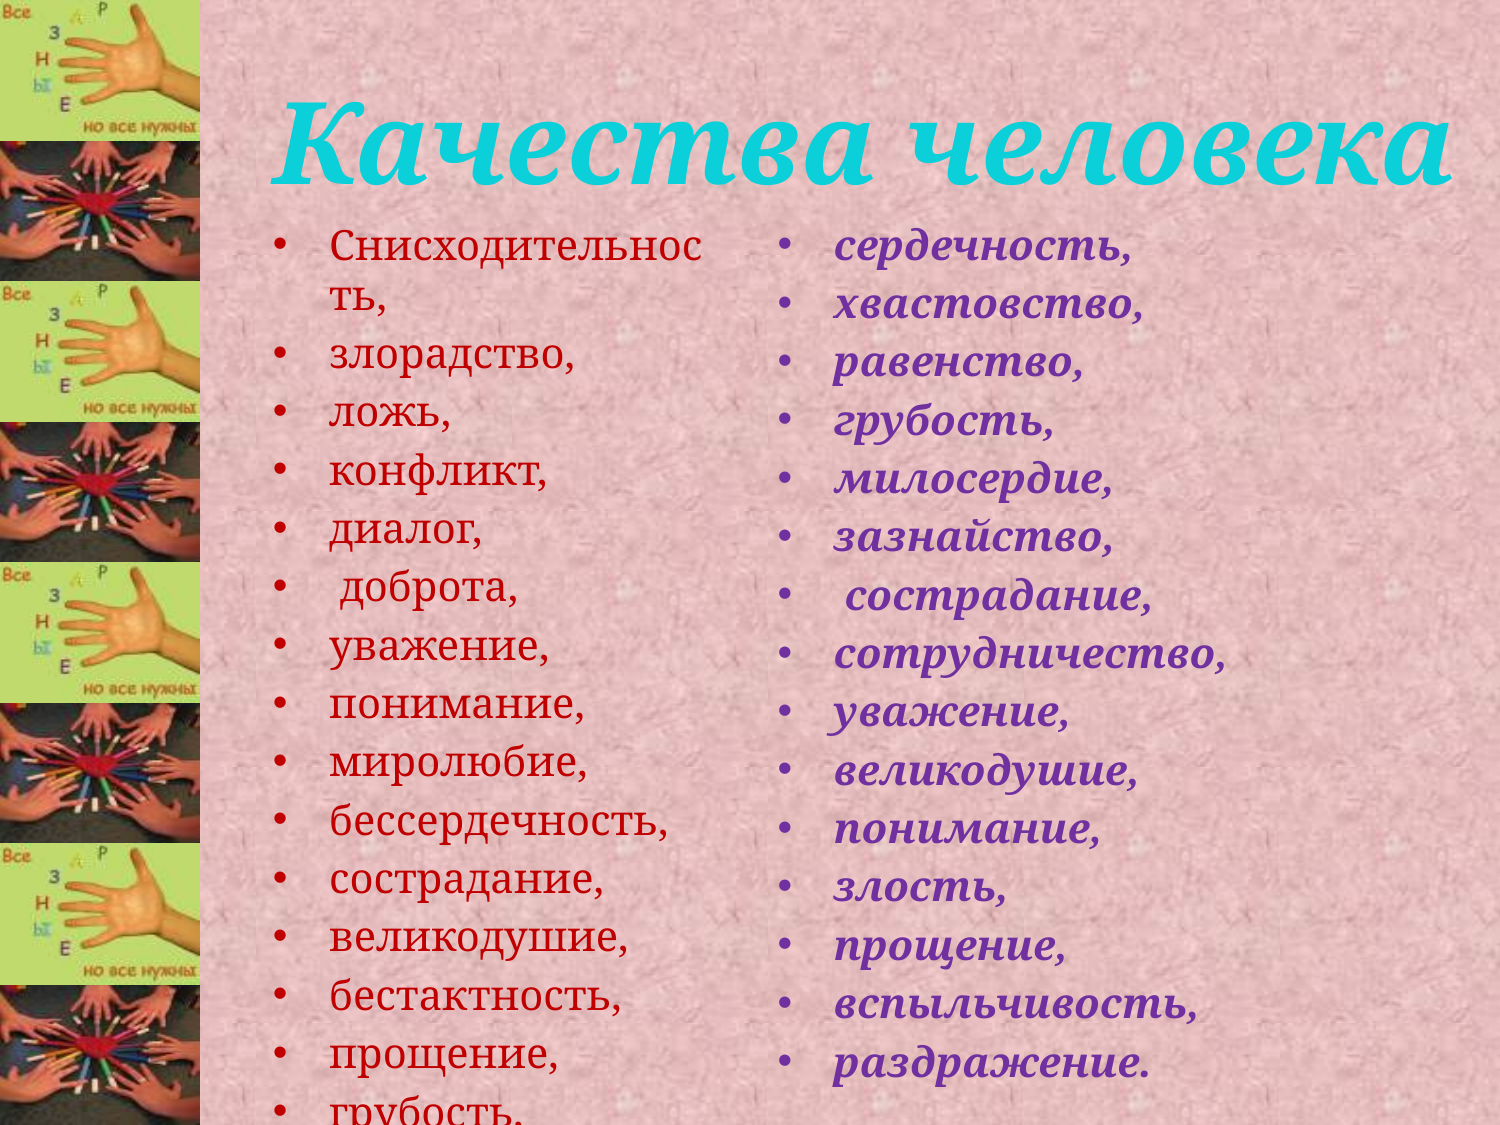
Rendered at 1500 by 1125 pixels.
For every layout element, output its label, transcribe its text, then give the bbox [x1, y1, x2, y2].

picture [200, 0, 1500, 1125]
title Качества человека [204, 45, 1477, 233]
list сердечность, хвастовство, равенство, грубость, милосердие, зазнайство, сострадание, сотрудничество, уважение, великодушие, понимание, злость, прощение, вспыльчивость, раздражение. [762, 210, 1425, 1005]
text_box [0, 0, 200, 1125]
list Снисходительность, злорадство, ложь, конфликт, диалог, доброта, уважение, понимание, миролюбие, бессердечность, сострадание, великодушие, бестактность, прощение, грубость, [257, 210, 738, 1005]
